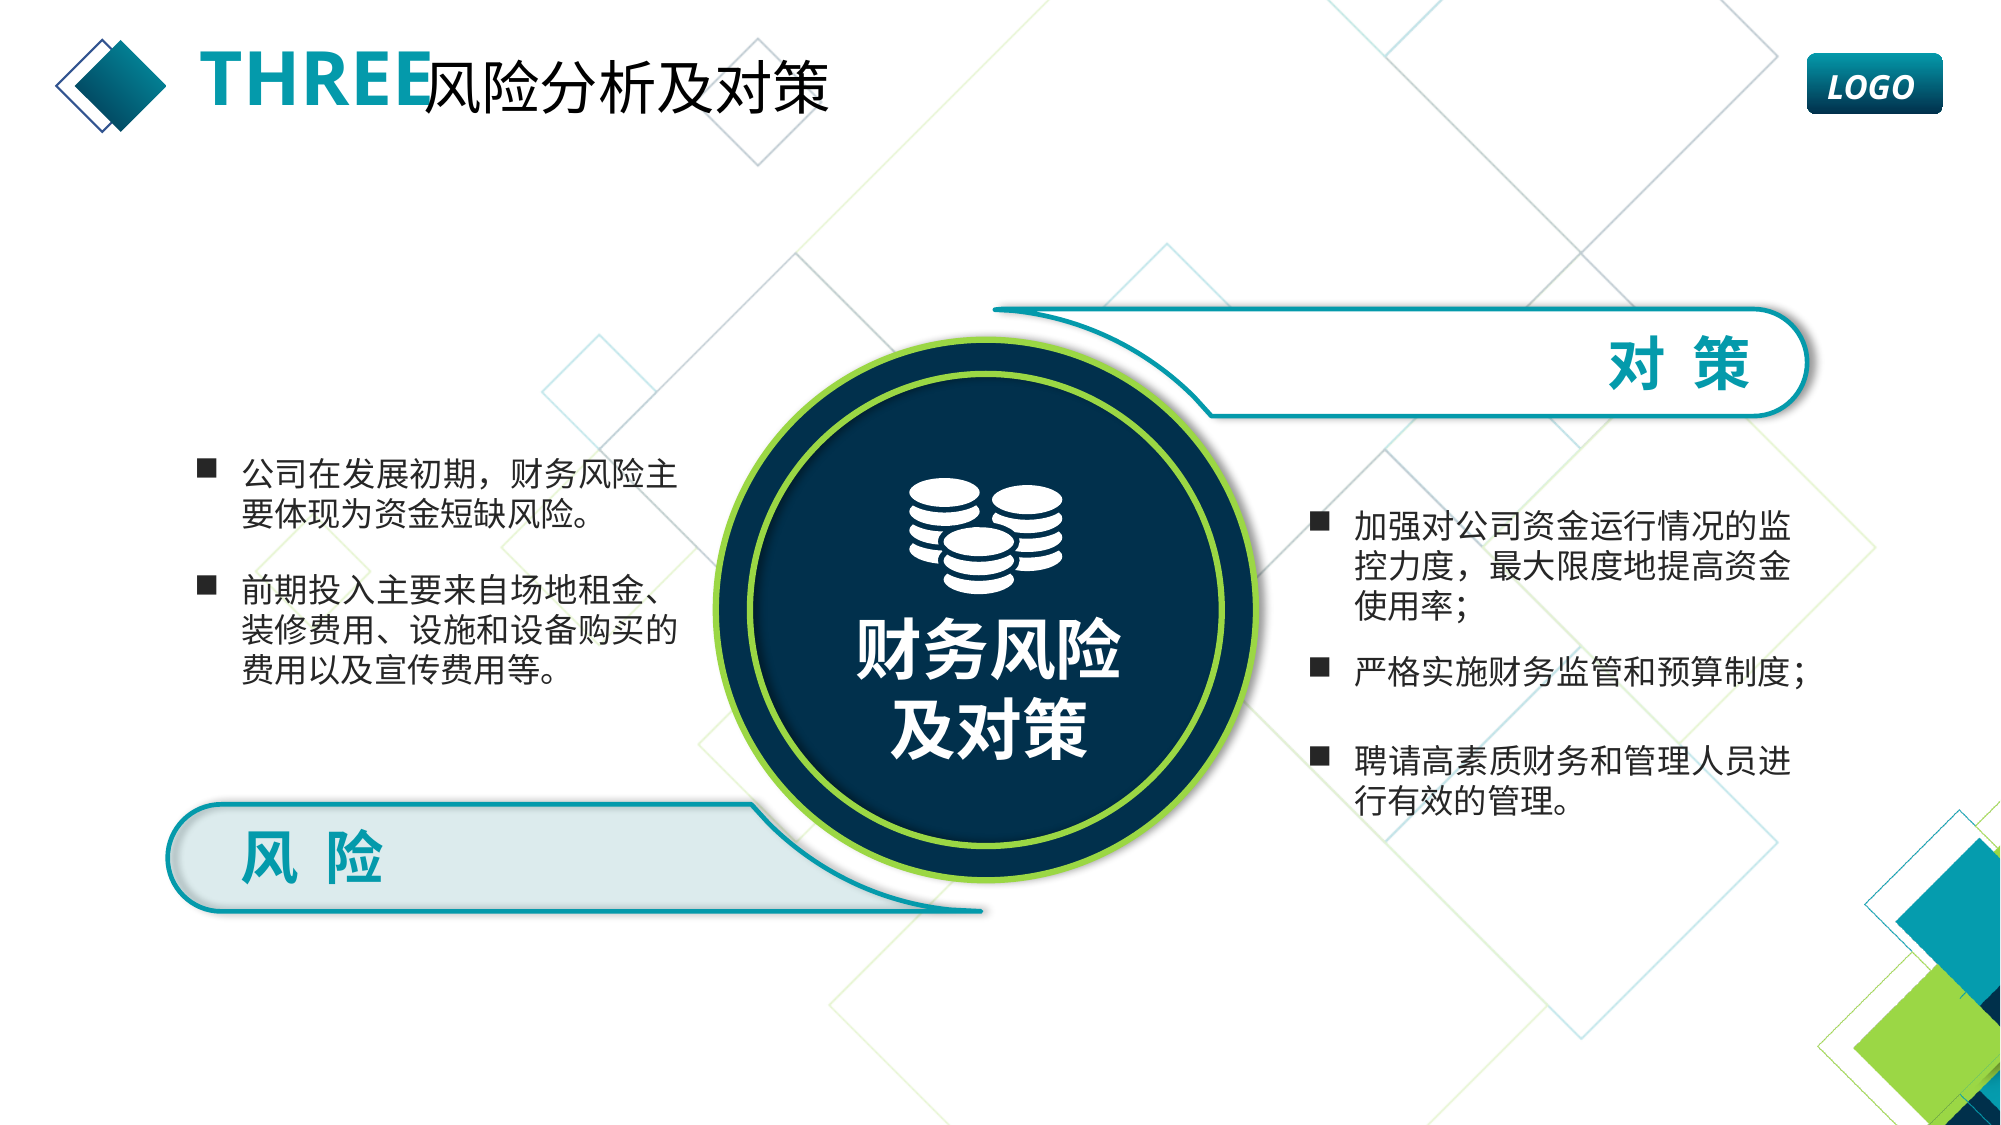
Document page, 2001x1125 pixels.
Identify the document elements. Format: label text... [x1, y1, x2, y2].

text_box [184, 23, 1038, 130]
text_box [715, 339, 1256, 881]
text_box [167, 804, 982, 912]
text_box 严格实施财务监管和预算制度； [1292, 644, 1808, 699]
text_box 聘请高素质财务和管理人员进行有效的管理。 [1292, 733, 1808, 828]
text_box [994, 309, 1808, 417]
text_box 加强对公司资金运行情况的监控力度，最大限度地提高资金使用率； [1292, 498, 1808, 633]
text_box 前期投入主要来自场地租金、装修费用、设施和设备购买的费用以及宣传费用等。 [179, 562, 694, 697]
picture [1798, 691, 2001, 1125]
text_box 公司在发展初期，财务风险主要体现为资金短缺风险。 [179, 445, 694, 540]
